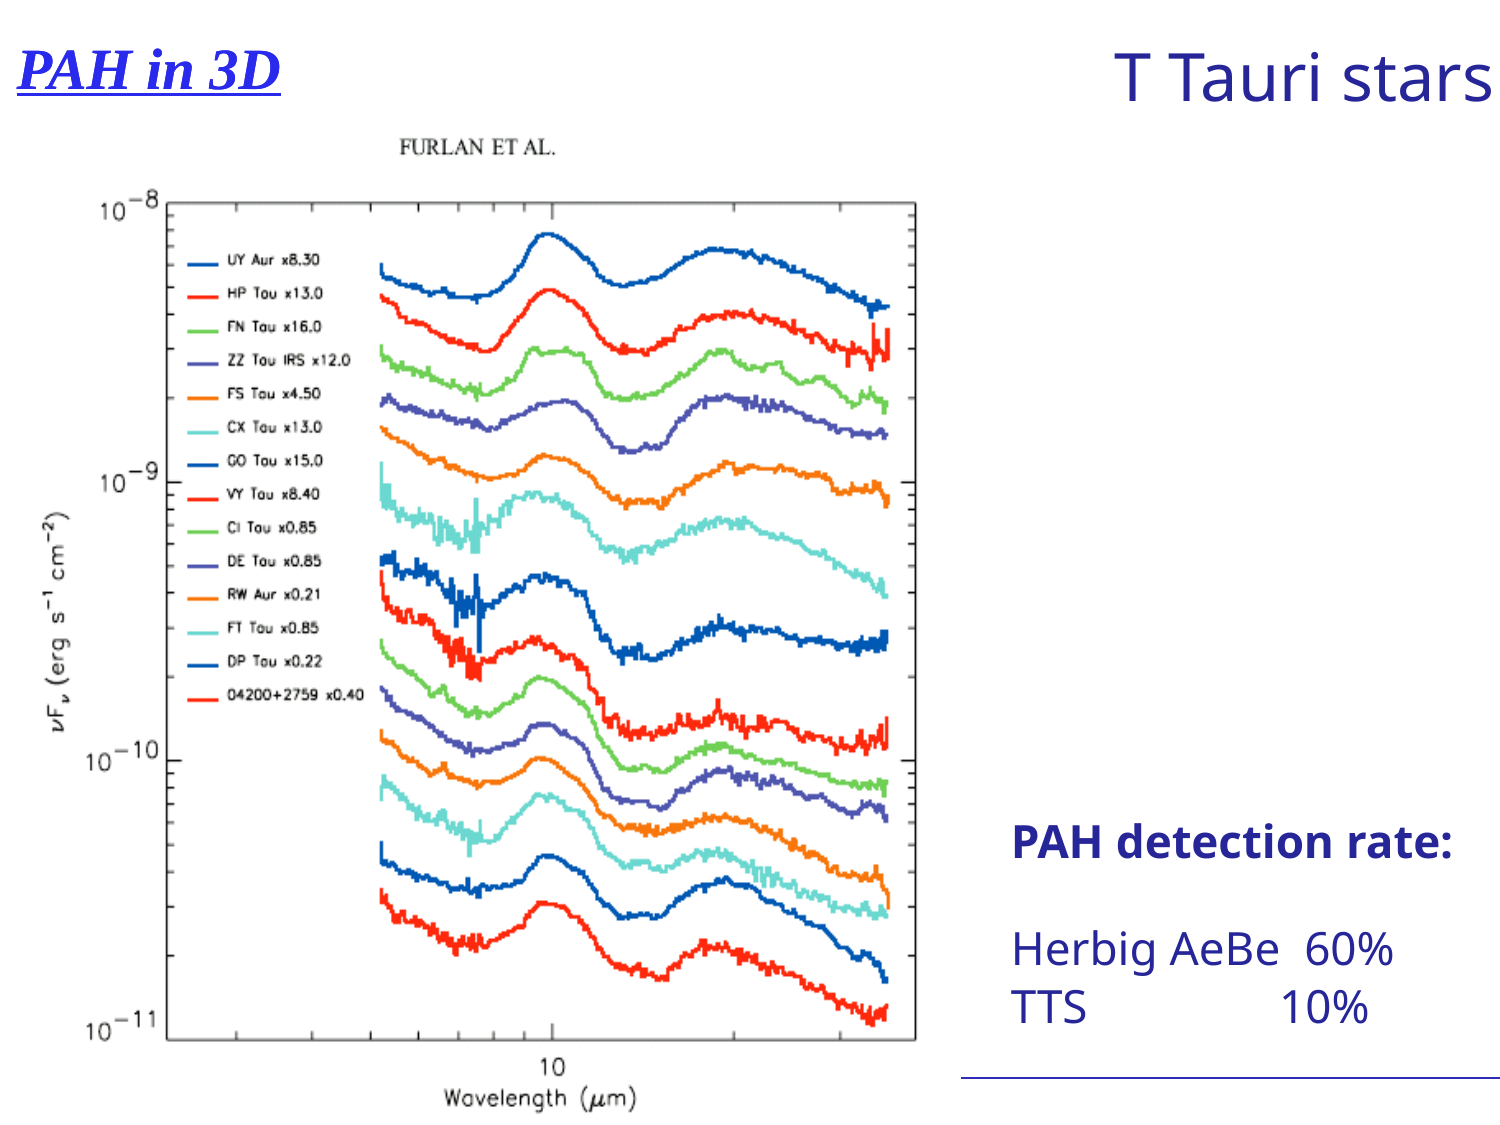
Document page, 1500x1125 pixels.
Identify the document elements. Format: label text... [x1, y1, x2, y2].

text_box T Tauri stars [1100, 0, 1500, 122]
text_box PAH detection rate: Herbig AeBe 60% TTS 10% [996, 812, 1500, 1041]
picture [0, 116, 962, 1125]
